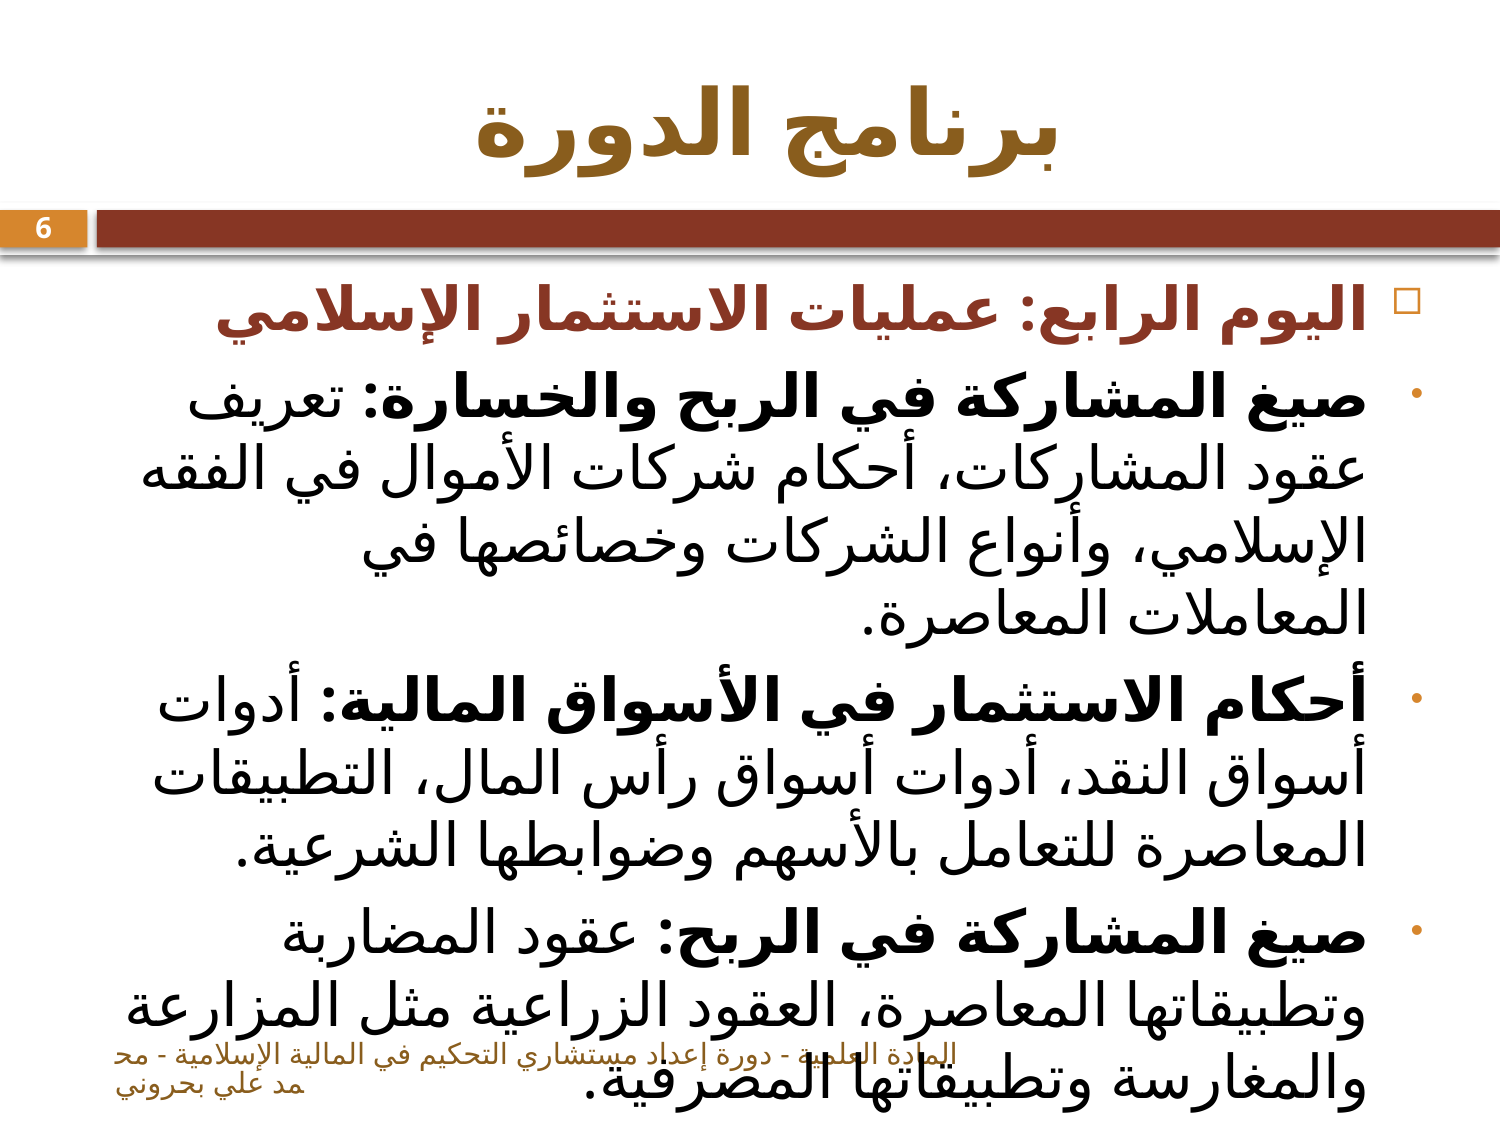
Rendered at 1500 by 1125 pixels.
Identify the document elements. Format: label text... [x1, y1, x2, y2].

list اليوم الرابع: عمليات الاستثمار الإسلامي صيغ المشاركة في الربح والخسارة: تعريف عقود المشاركات، أحكام شركات الأموال في الفقه الإسلامي، وأنواع الشركات وخصائصها في المعاملات المعاصرة. أحكام الاستثمار في الأسواق المالية: أدوات أسواق النقد، أدوات أسواق رأس المال، التطبيقات المعاصرة للتعامل بالأسهم وضوابطها الشرعية. صيغ المشاركة في الربح: عقود المضاربة وتطبيقاتها المعاصرة، العقود الزراعية مثل المزارعة والمغارسة وتطبيقاتها المصرفية. [100, 262, 1438, 1000]
title برنامج الدورة [100, 37, 1438, 200]
footer المادة العلمية - دورة إعداد مستشاري التحكيم في المالية الإسلامية - محمد علي بحروني [99, 1024, 990, 1085]
slide_number 6 [0, 208, 88, 249]
